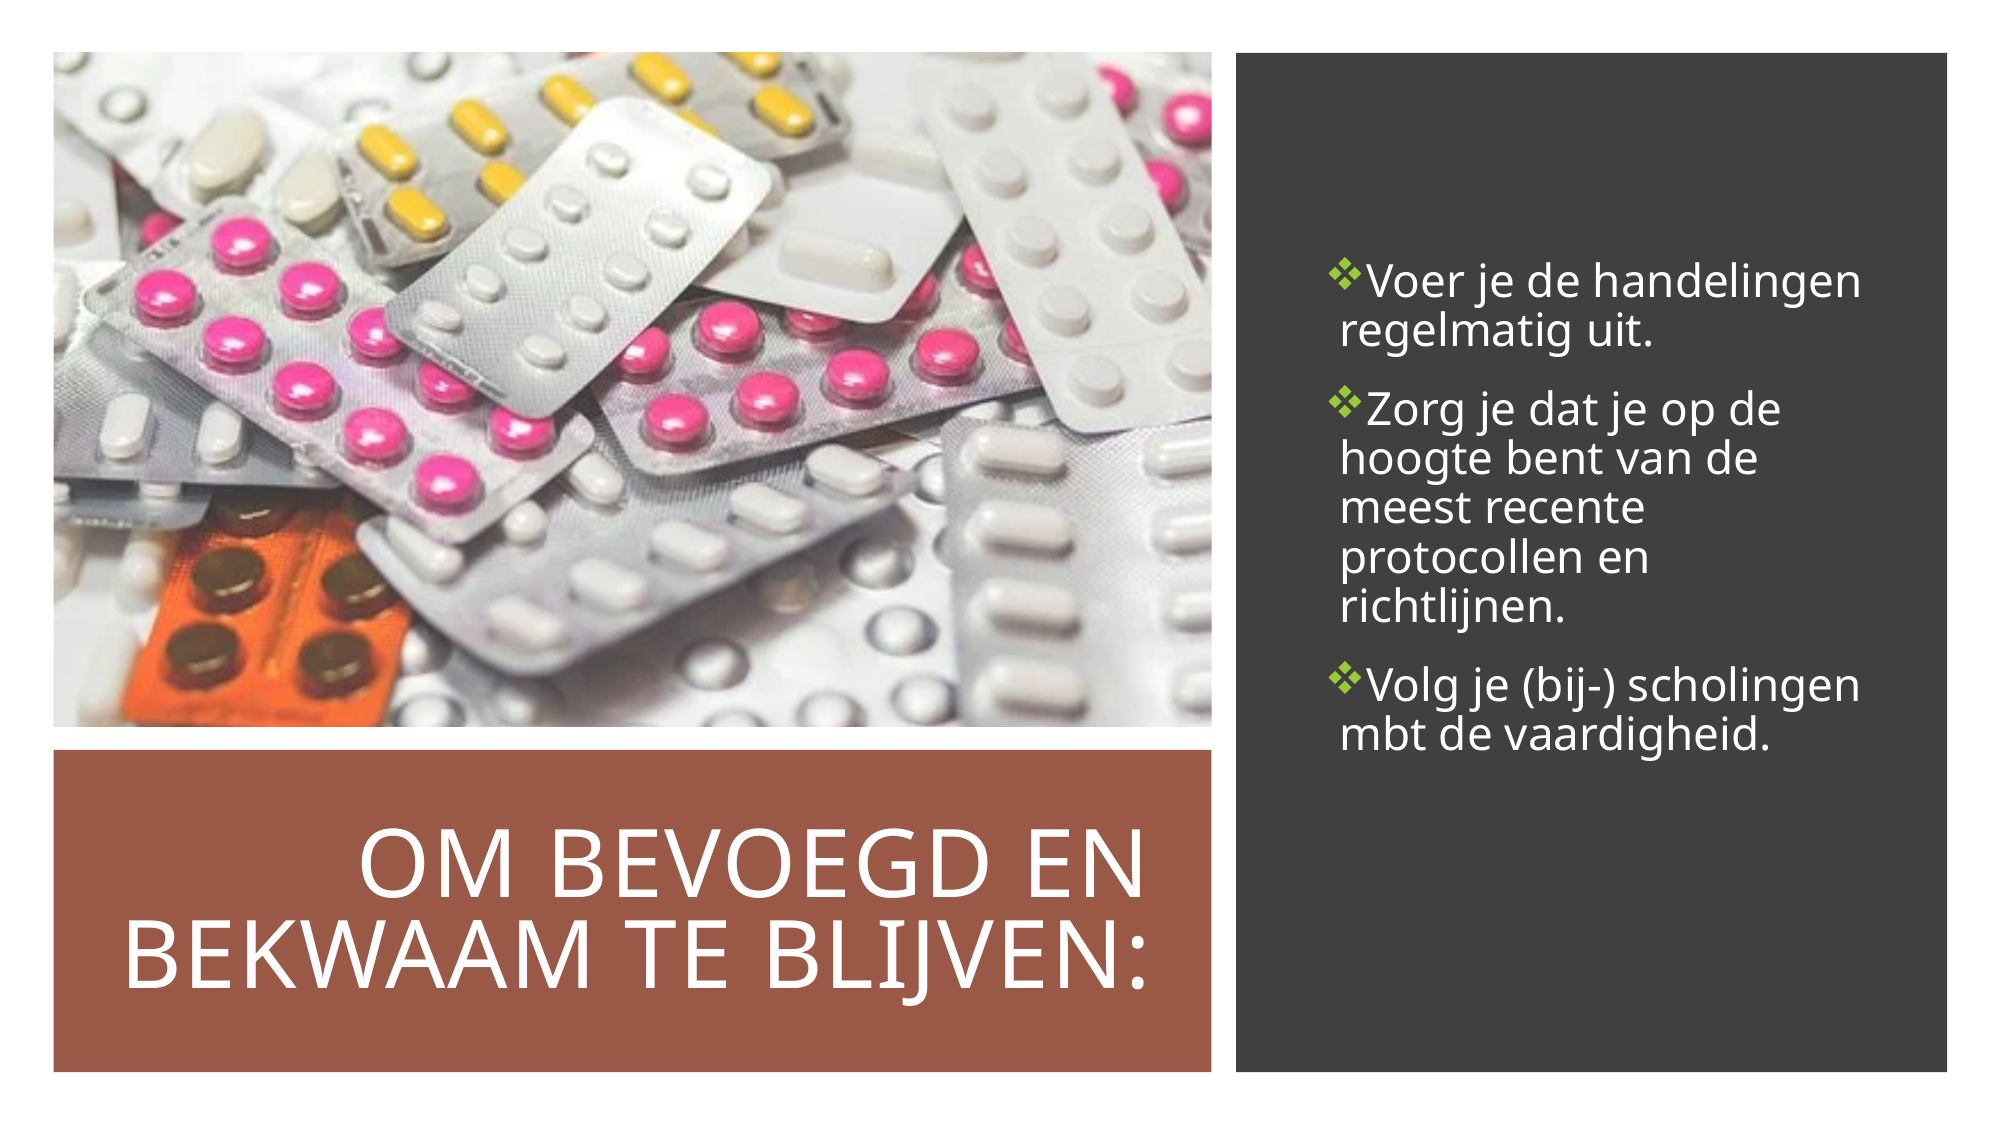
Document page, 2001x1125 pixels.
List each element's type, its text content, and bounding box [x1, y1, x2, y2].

picture [53, 52, 1212, 727]
text_box [1235, 51, 1948, 1074]
text_box [52, 749, 1213, 1073]
list Voer je de handelingen regelmatig uit. Zorg je dat je op de hoogte bent van de meest recente protocollen en richtlijnen. Volg je (bij-) scholingen mbt de vaardigheid. [1317, 150, 1879, 947]
title Om bevoegd en bekwaam te blijven: [85, 782, 1168, 1049]
